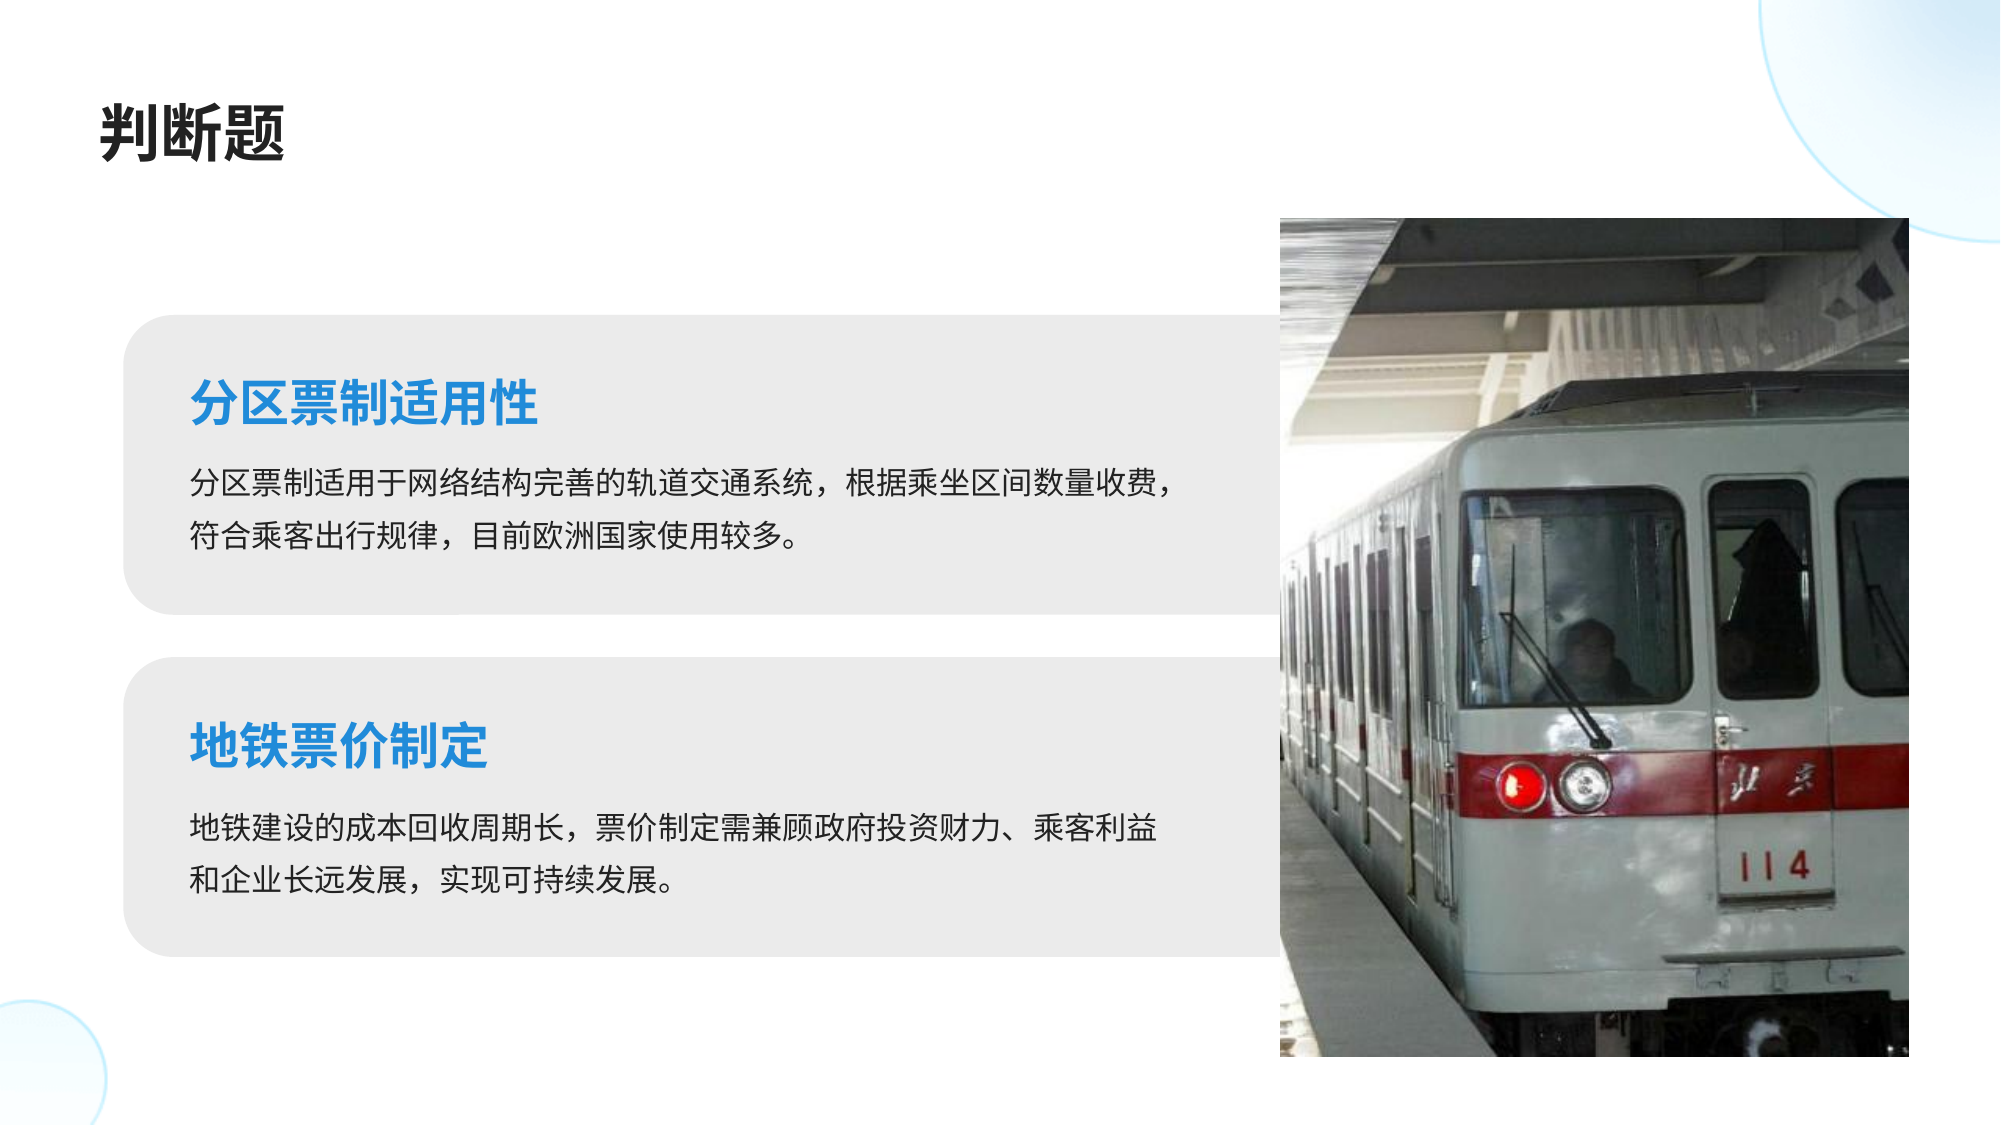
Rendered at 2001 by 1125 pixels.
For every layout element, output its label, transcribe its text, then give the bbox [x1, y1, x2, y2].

text_box [123, 314, 1274, 615]
text_box [123, 657, 1274, 957]
text_box 分区票制适用性 [169, 342, 1193, 428]
text_box 地铁建设的成本回收周期长，票价制定需兼顾政府投资财力、乘客利益和企业长远发展，实现可持续发展。 [169, 773, 1193, 927]
text_box 地铁票价制定 [169, 686, 1193, 773]
text_box 分区票制适用于网络结构完善的轨道交通系统，根据乘坐区间数量收费，符合乘客出行规律，目前欧洲国家使用较多。 [169, 428, 1193, 584]
picture [0, 0, 2001, 1125]
text_box 判断题 [78, 43, 1922, 189]
